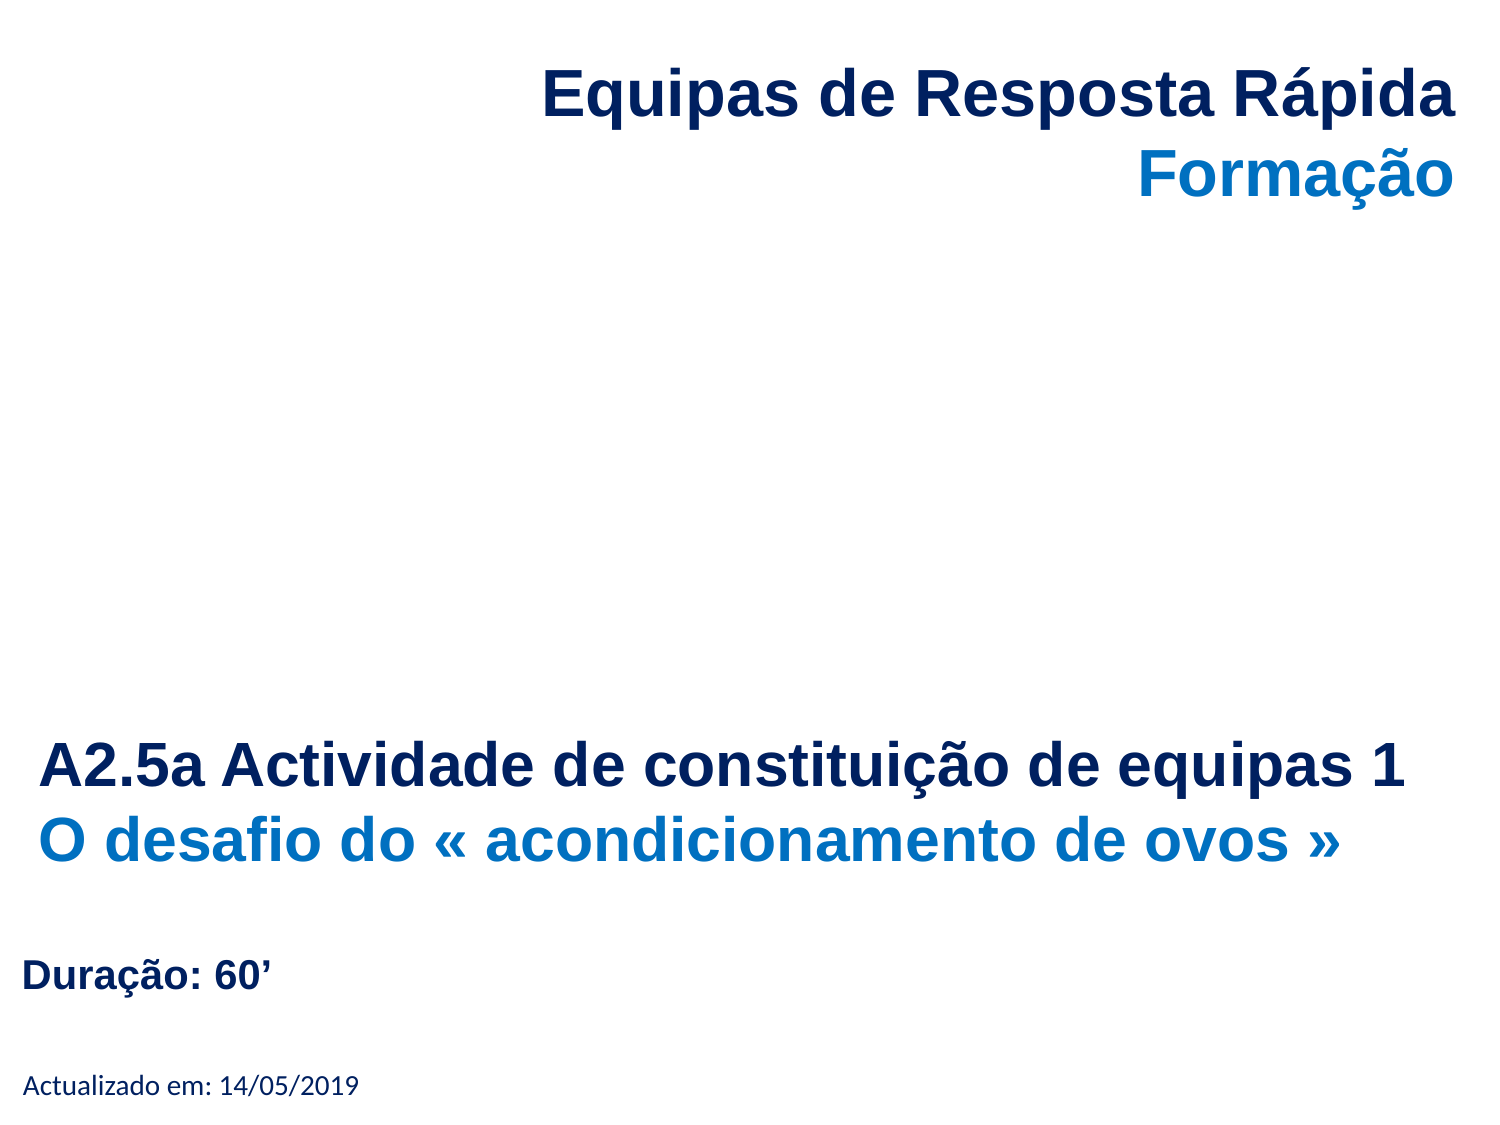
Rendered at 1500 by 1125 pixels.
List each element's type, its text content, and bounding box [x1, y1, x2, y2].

text_box Actualizado em: 14/05/2019 [8, 1058, 375, 1109]
text_box Duração: 60’ [6, 940, 288, 1006]
title A2.5a Actividade de constituição de equipas 1 O desafio do « acondicionamento de ovos » [23, 692, 1500, 905]
text_box Equipas de Resposta Rápida Formação [466, 42, 1471, 218]
